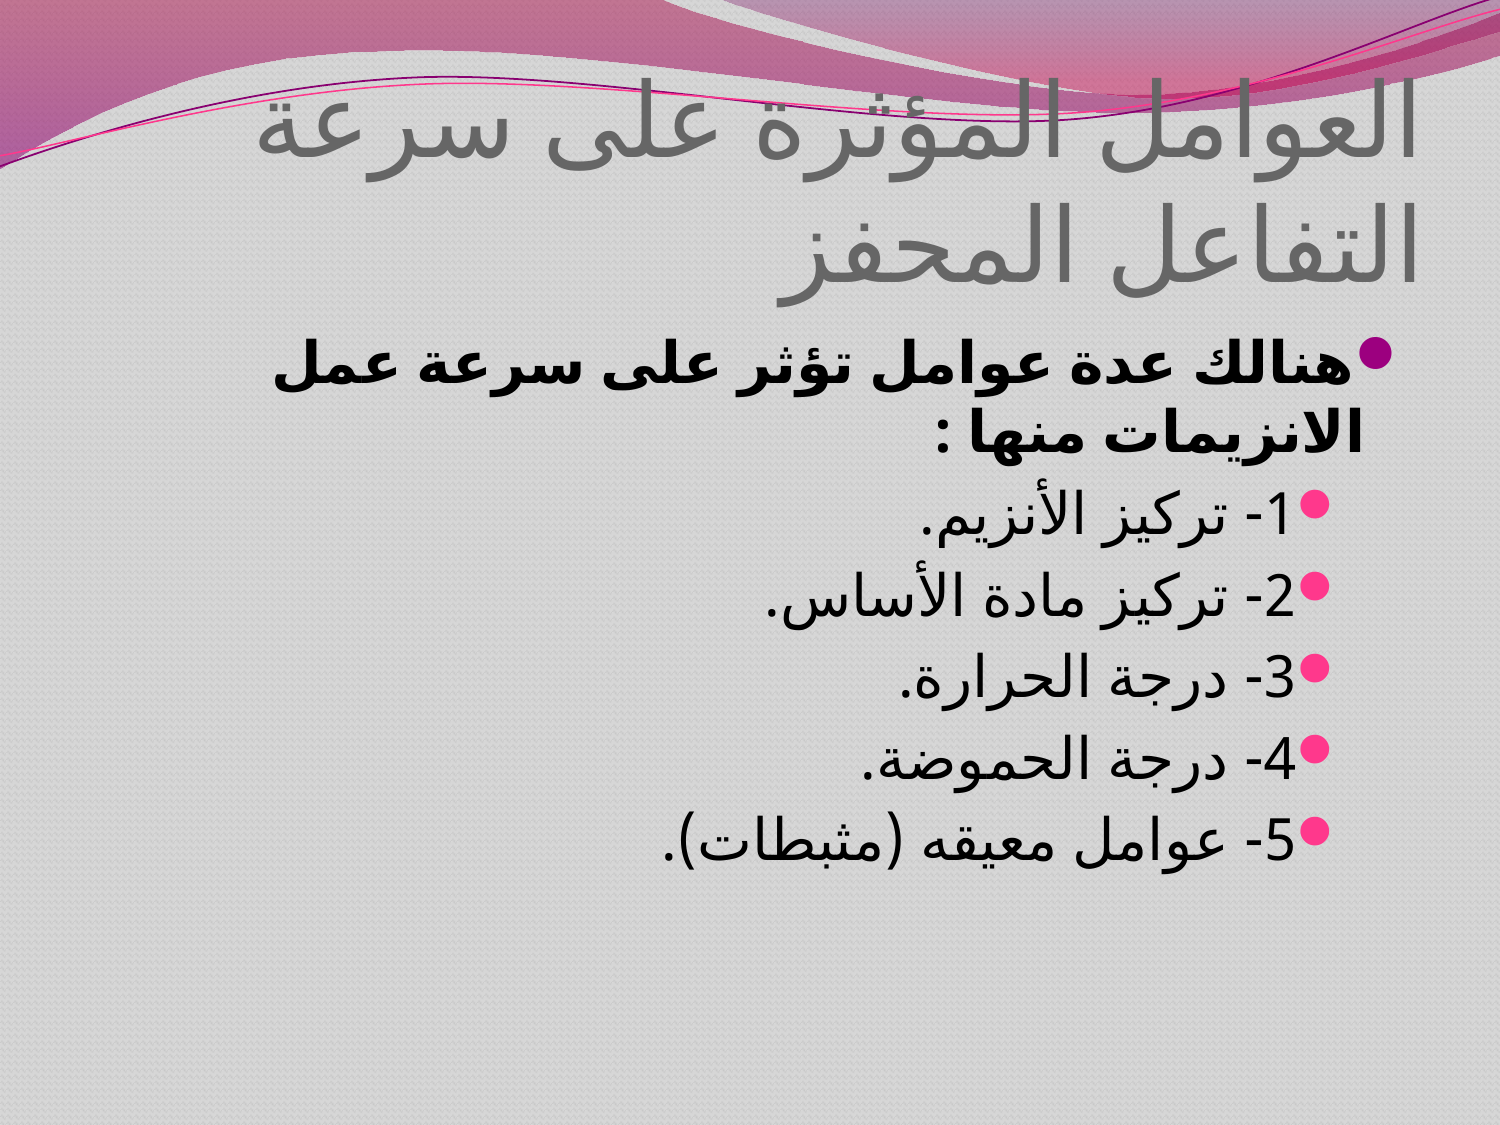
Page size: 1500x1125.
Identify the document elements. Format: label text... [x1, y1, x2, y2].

title العوامل المؤثرة على سرعة التفاعل المحفز [75, 115, 1425, 303]
list هنالك عدة عوامل تؤثر على سرعة عمل الانزيمات منها : 1- تركيز الأنزيم. 2- تركيز مادة الأساس. 3- درجة الحرارة. 4- درجة الحموضة. 5- عوامل معيقه (مثبطات). [75, 317, 1425, 1038]
